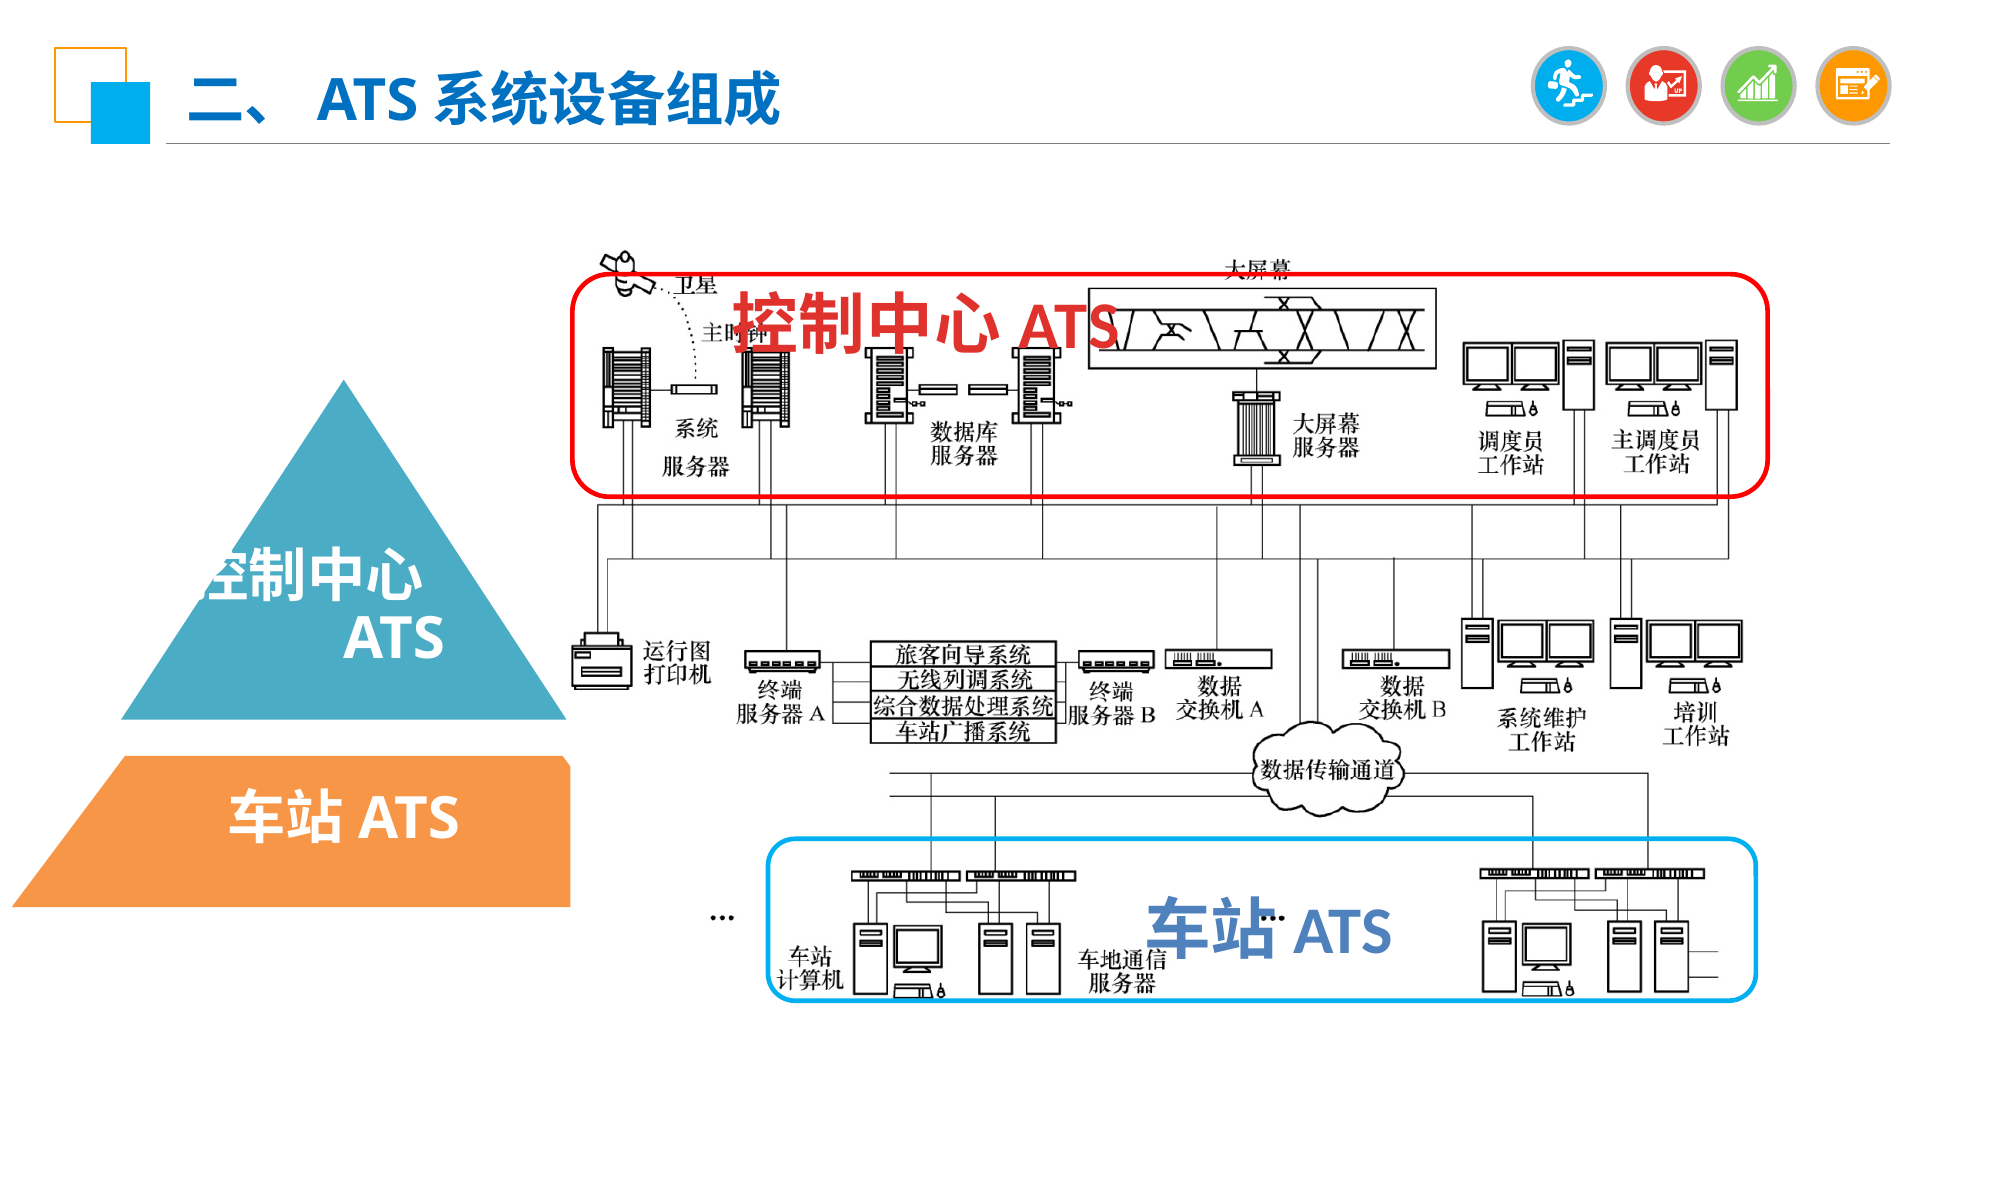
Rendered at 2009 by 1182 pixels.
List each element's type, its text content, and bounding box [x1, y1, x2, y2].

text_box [11, 732, 565, 908]
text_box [572, 273, 1768, 497]
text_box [767, 838, 1757, 1001]
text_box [120, 379, 565, 720]
text_box 二、ATS系统设备组成 [165, 51, 803, 142]
picture [570, 249, 1756, 1001]
